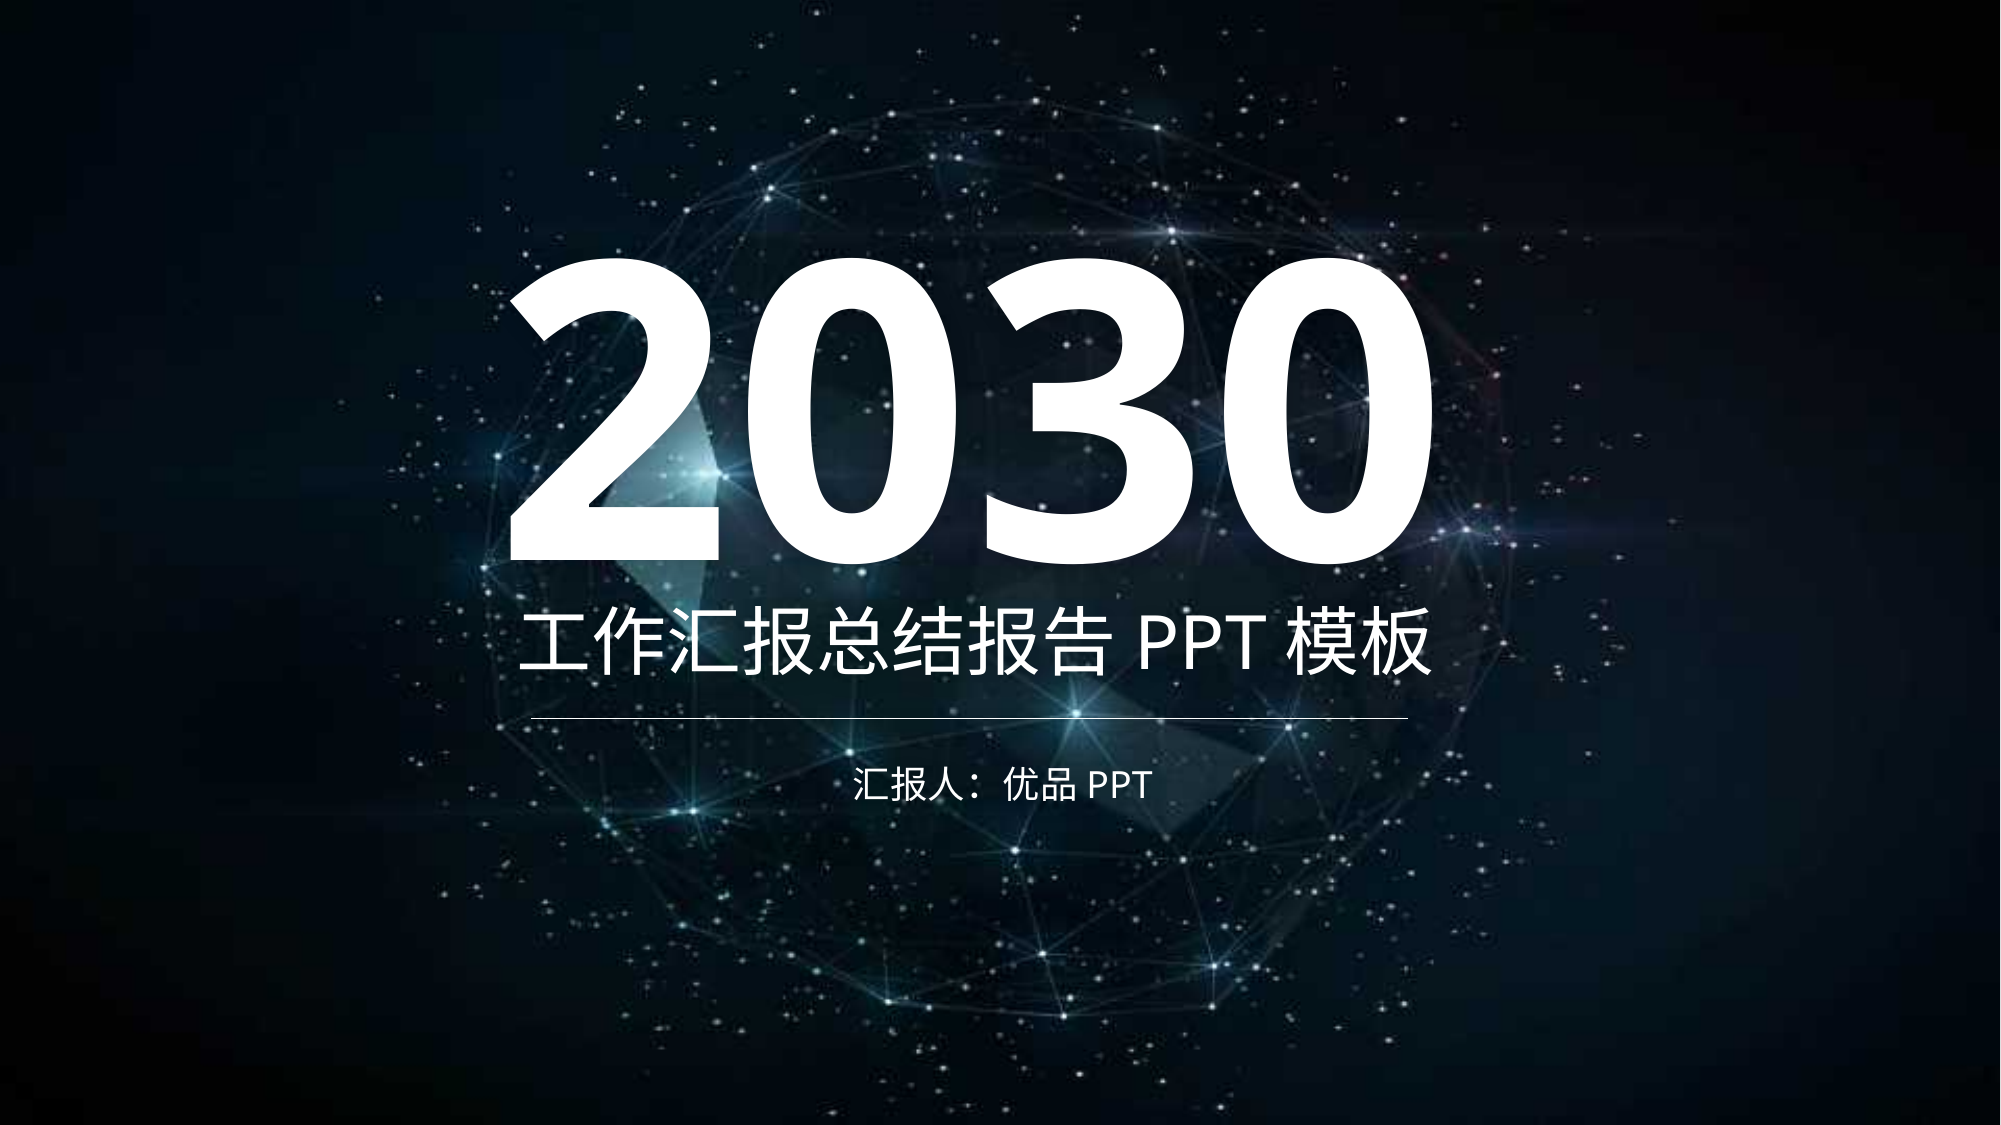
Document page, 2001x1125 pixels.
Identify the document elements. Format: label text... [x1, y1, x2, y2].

text_box 2030 [479, 136, 1464, 652]
picture [0, 0, 2001, 1125]
text_box 工作汇报总结报告PPT模板 [501, 666, 1450, 692]
text_box 汇报人：优品PPT [837, 753, 1168, 813]
